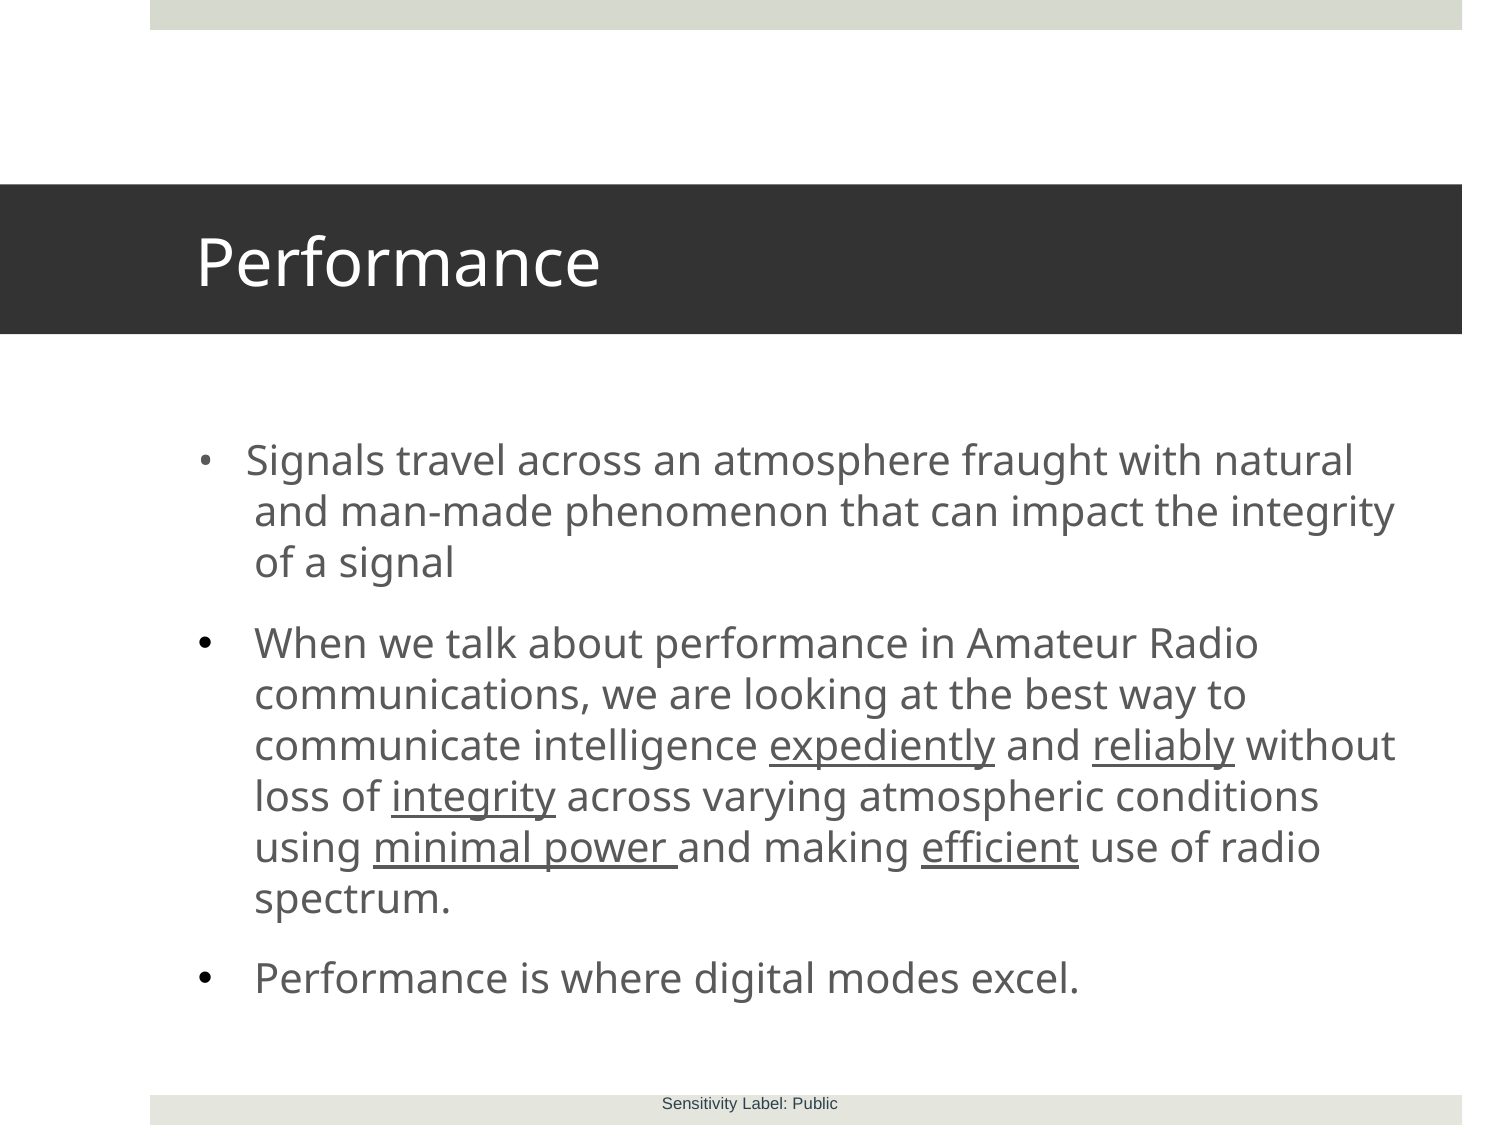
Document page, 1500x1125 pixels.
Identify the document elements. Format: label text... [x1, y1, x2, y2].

list • Signals travel across an atmosphere fraught with natural and man-made phenomenon that can impact the integrity of a signal When we talk about performance in Amateur Radio communications, we are looking at the best way to communicate intelligence expediently and reliably without loss of integrity across varying atmospheric conditions using minimal power and making efficient use of radio spectrum. Performance is where digital modes excel. [182, 425, 1431, 1028]
title Performance [0, 184, 1462, 335]
